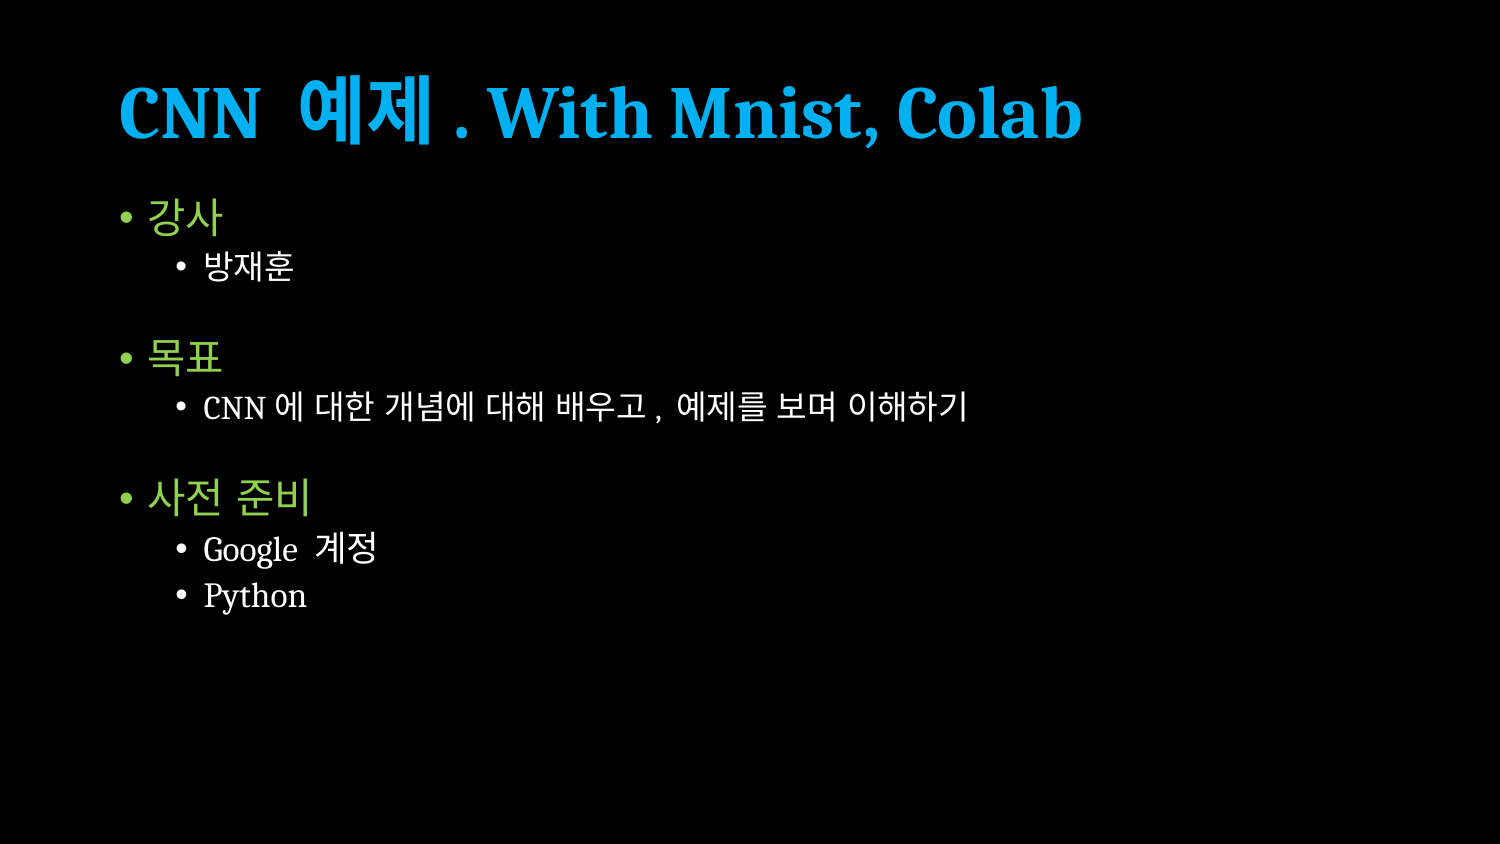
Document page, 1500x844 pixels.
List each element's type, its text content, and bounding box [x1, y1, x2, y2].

list 강사 방재훈 목표 CNN에 대한 개념에 대해 배우고, 예제를 보며 이해하기 사전 준비 Google 계정 Python [104, 190, 1302, 772]
title CNN 예제. With Mnist, Colab [104, 49, 1270, 181]
